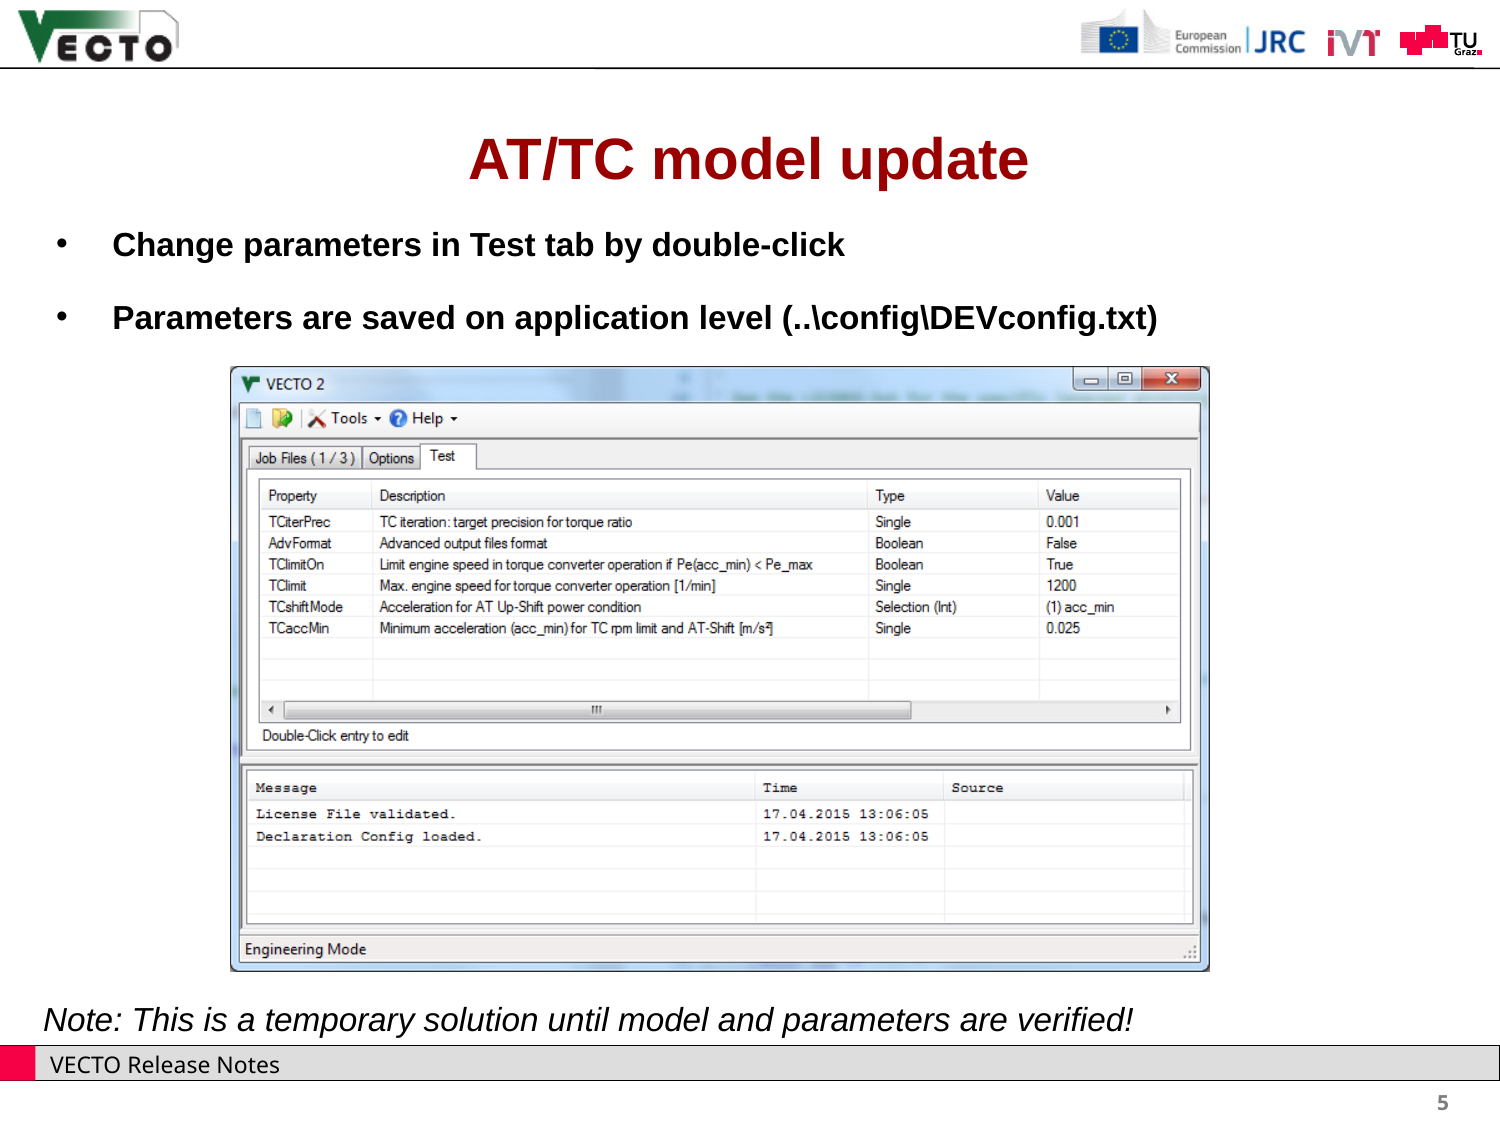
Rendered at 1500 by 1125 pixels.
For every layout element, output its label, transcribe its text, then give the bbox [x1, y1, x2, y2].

picture [17, 9, 179, 65]
text_box AT/TC model update [0, 127, 1500, 185]
picture [229, 366, 1210, 972]
picture [1080, 7, 1306, 54]
text_box Change parameters in Test tab by double-click Parameters are saved on application level (..\config\DEVconfig.txt) [41, 196, 1436, 344]
text_box Note: This is a temporary solution until model and parameters are verified! [28, 971, 1363, 1046]
picture [1328, 30, 1380, 56]
